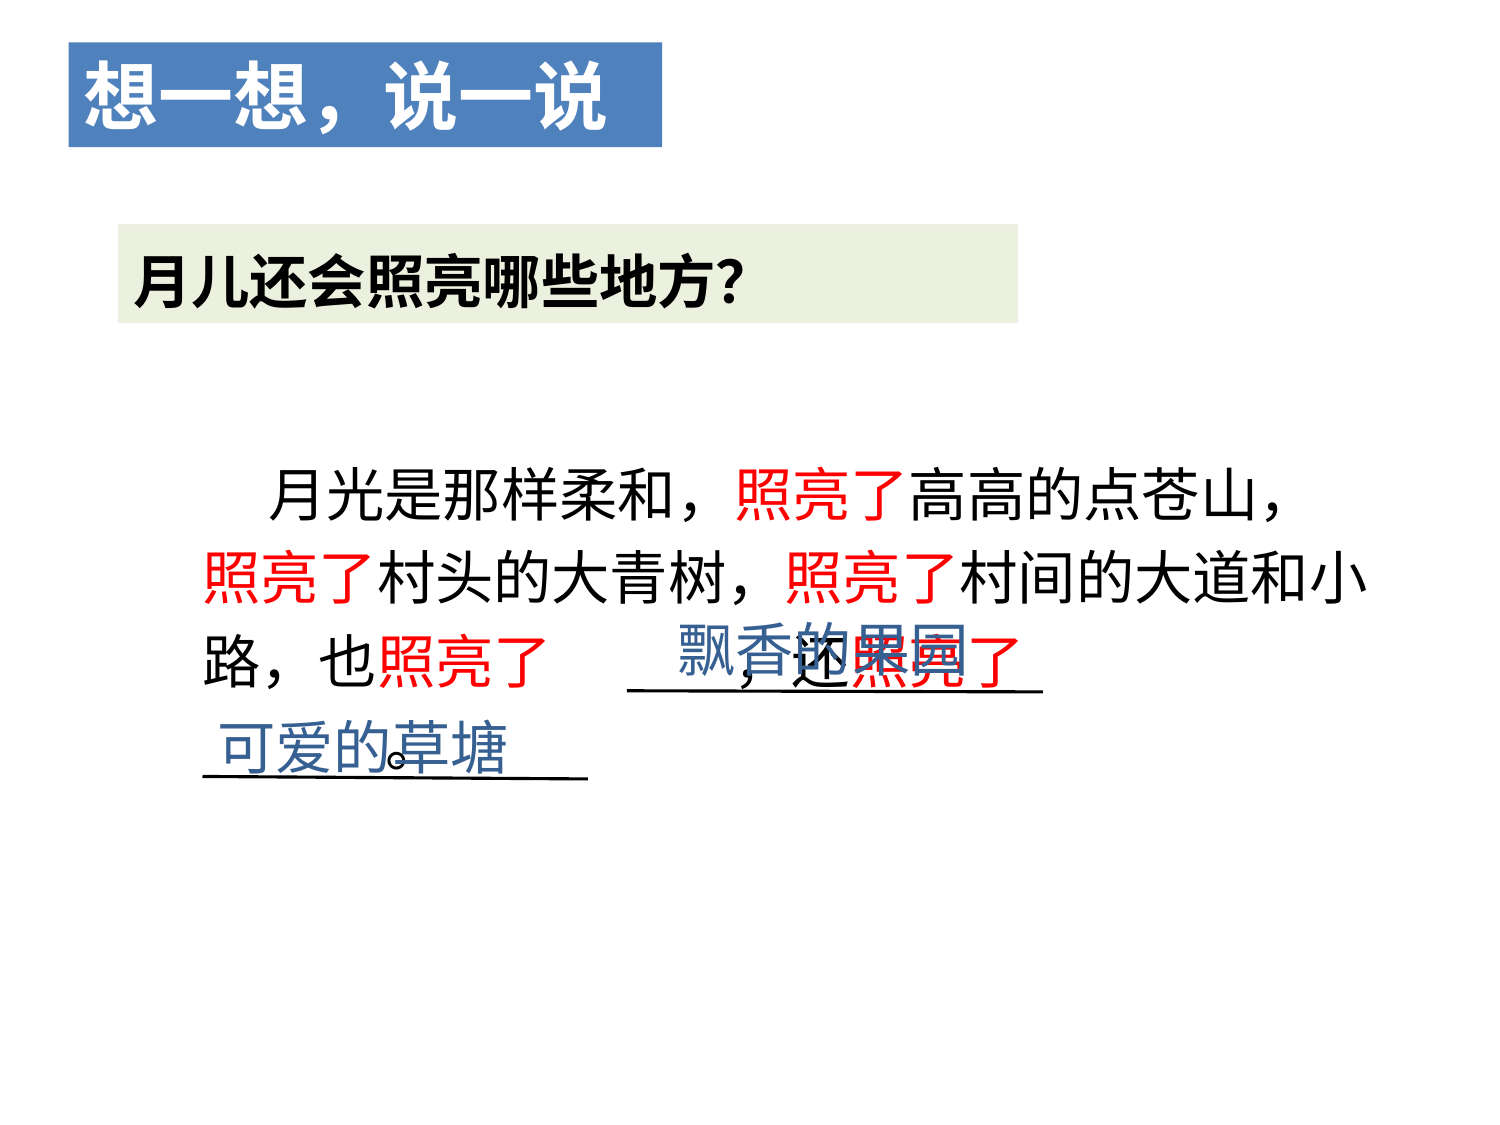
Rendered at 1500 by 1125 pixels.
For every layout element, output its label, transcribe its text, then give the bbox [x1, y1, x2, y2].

text_box 月光是那样柔和，照亮了高高的点苍山，照亮了村头的大青树，照亮了村间的大道和小路，也照亮了 ，还照亮了 。 [187, 437, 1383, 786]
text_box 月儿还会照亮哪些地方？ [118, 224, 1018, 323]
text_box 想一想，说一说 [68, 42, 663, 148]
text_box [202, 776, 589, 780]
text_box 飘香的果园 [662, 606, 984, 689]
text_box 可爱的草塘 [202, 703, 524, 775]
